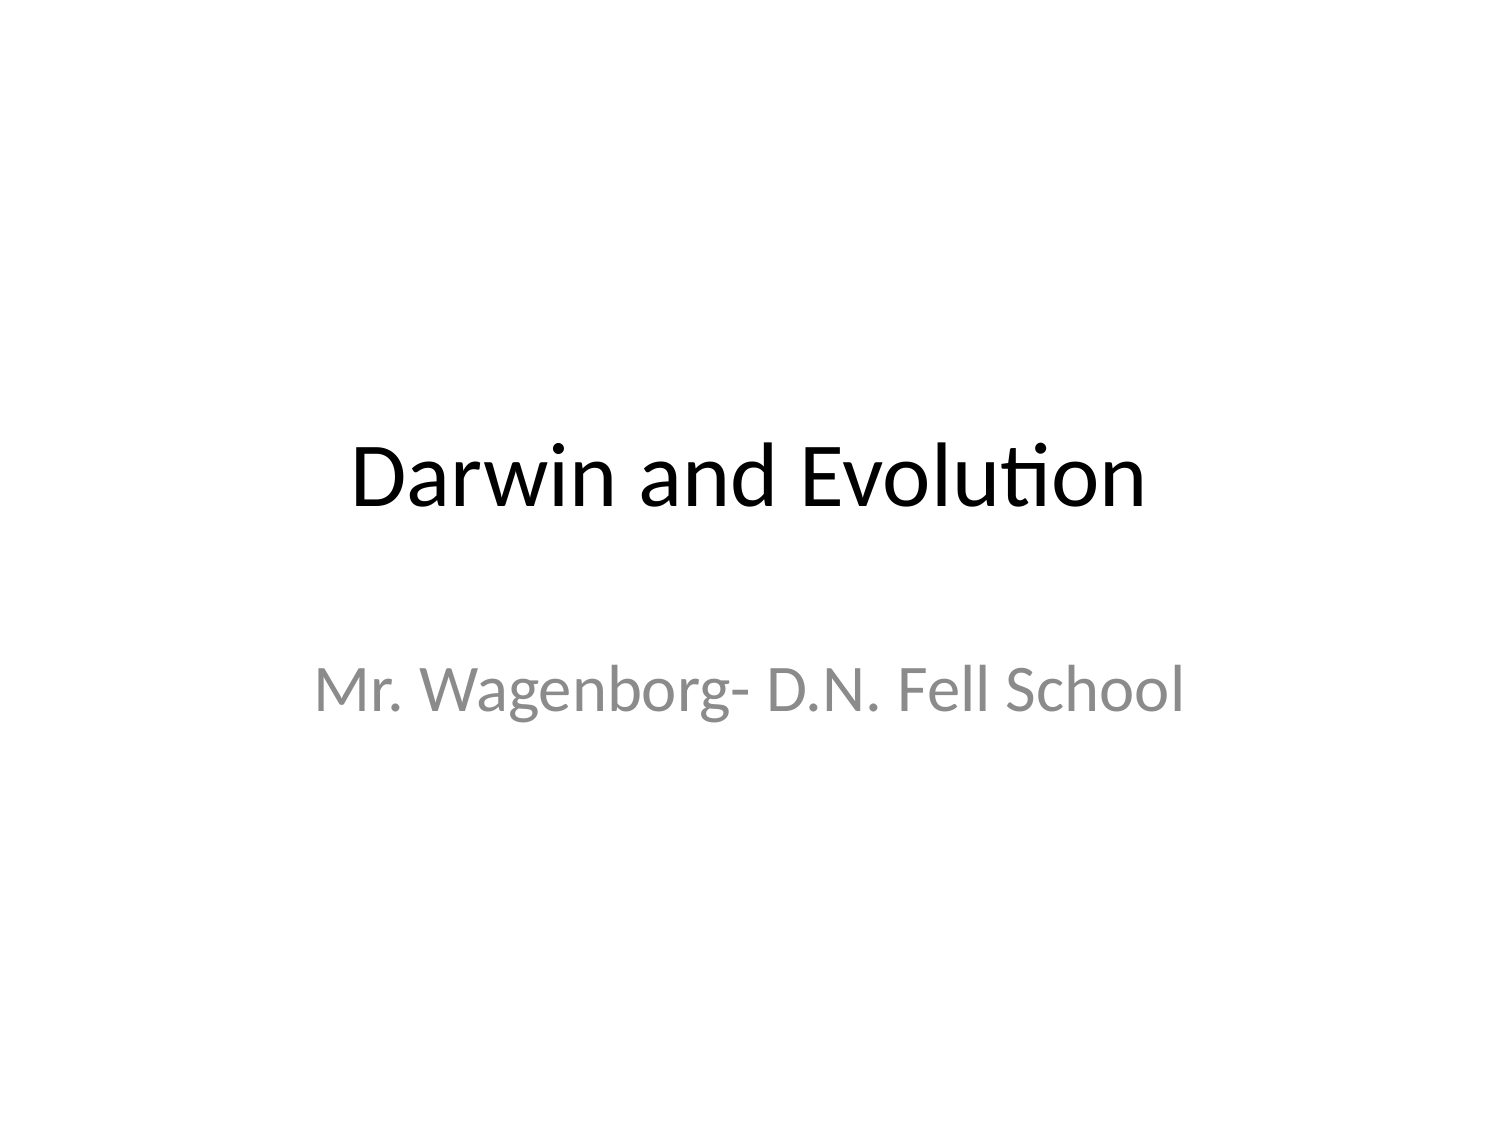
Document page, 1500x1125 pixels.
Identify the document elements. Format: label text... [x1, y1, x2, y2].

subtitle Mr. Wagenborg- D.N. Fell School [225, 637, 1275, 925]
title Darwin and Evolution [112, 349, 1388, 591]
